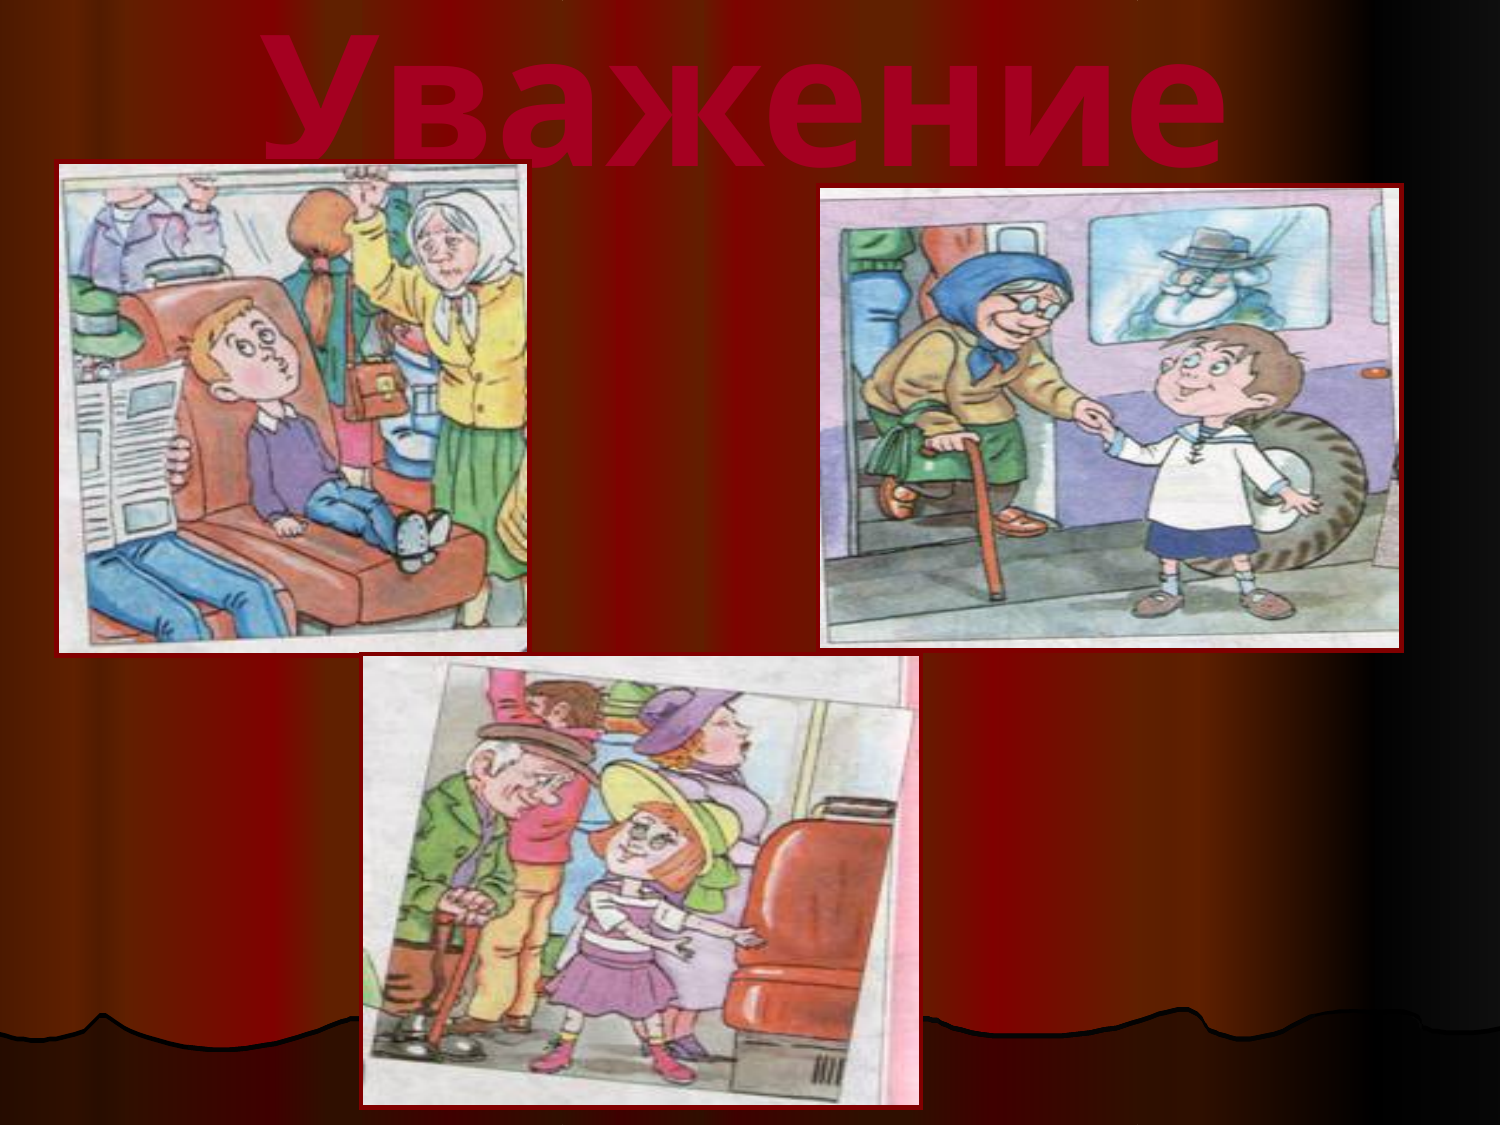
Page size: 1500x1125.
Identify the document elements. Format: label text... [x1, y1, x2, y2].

picture [58, 163, 528, 654]
title Уважение [70, 0, 1421, 188]
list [820, 187, 1400, 649]
picture [362, 655, 919, 1106]
